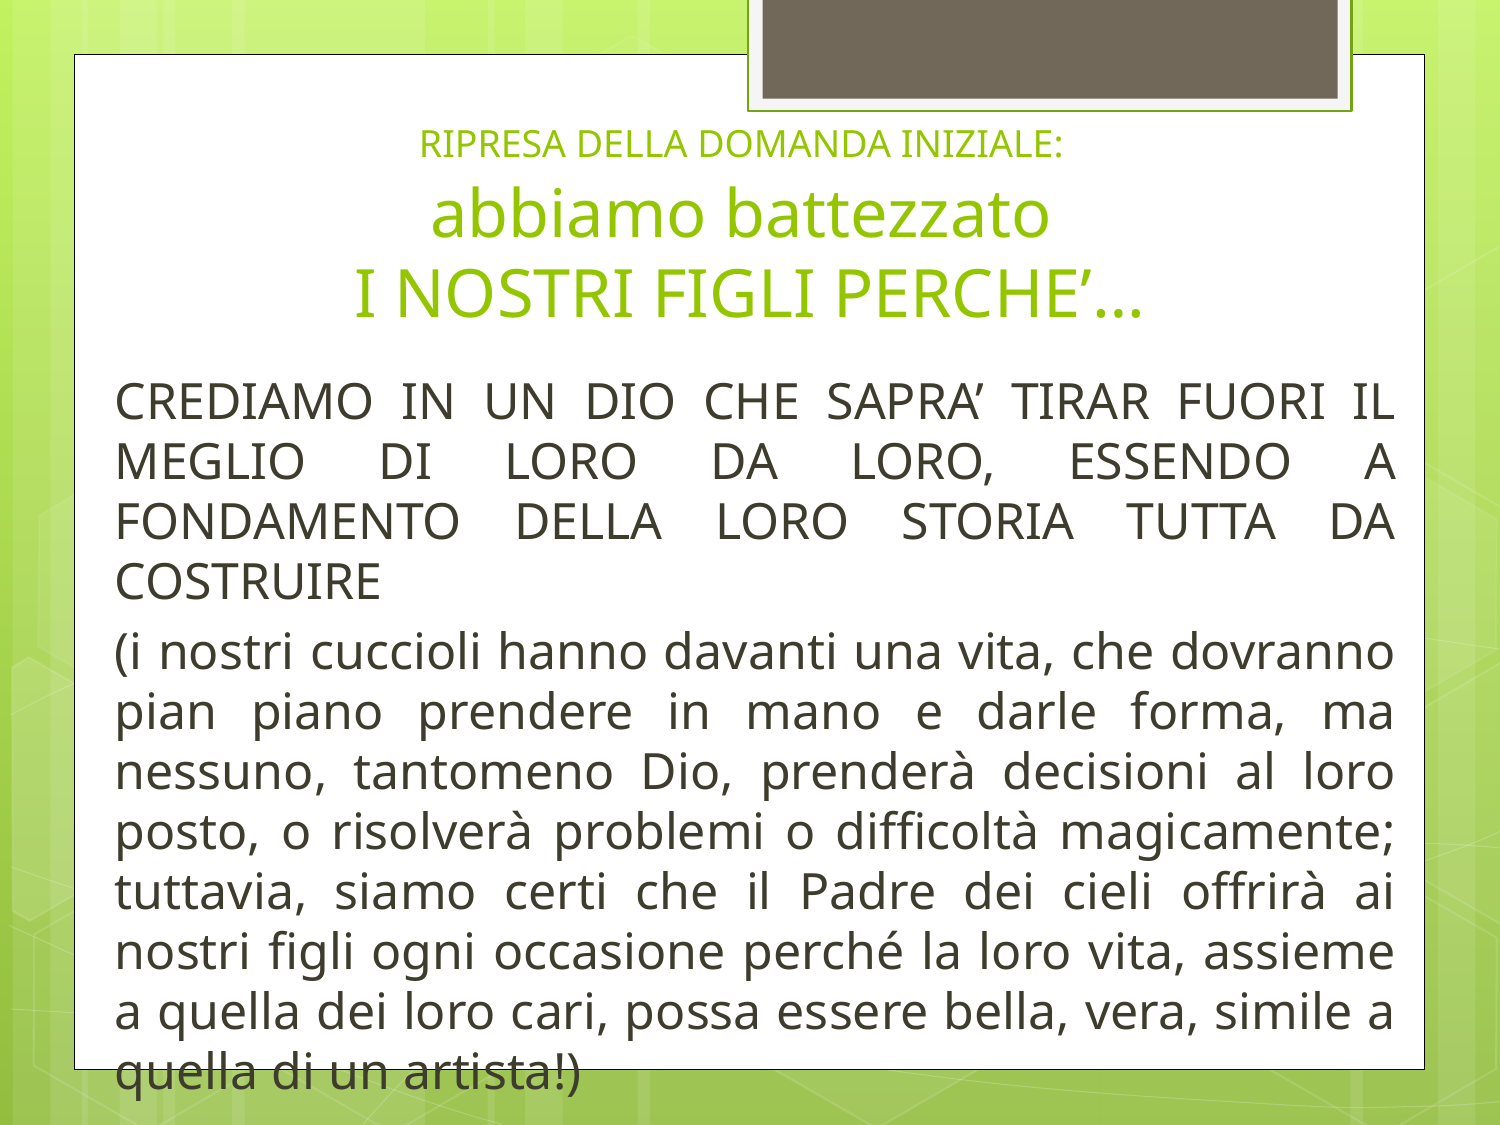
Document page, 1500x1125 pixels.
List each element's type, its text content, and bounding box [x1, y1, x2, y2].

title RIPRESA DELLA DOMANDA INIZIALE: abbiamo battezzato I NOSTRI FIGLI PERCHE’… [53, 113, 1447, 338]
list CREDIAMO IN UN DIO CHE SAPRA’ TIRAR FUORI IL MEGLIO DI LORO DA LORO, ESSENDO A FONDAMENTO DELLA LORO STORIA TUTTA DA COSTRUIRE (i nostri cuccioli hanno davanti una vita, che dovranno pian piano prendere in mano e darle forma, ma nessuno, tantomeno Dio, prenderà decisioni al loro posto, o risolverà problemi o difficoltà magicamente; tuttavia, siamo certi che il Padre dei cieli offrirà ai nostri figli ogni occasione perché la loro vita, assieme a quella dei loro cari, possa essere bella, vera, simile a quella di un artista!) [88, 361, 1412, 1012]
